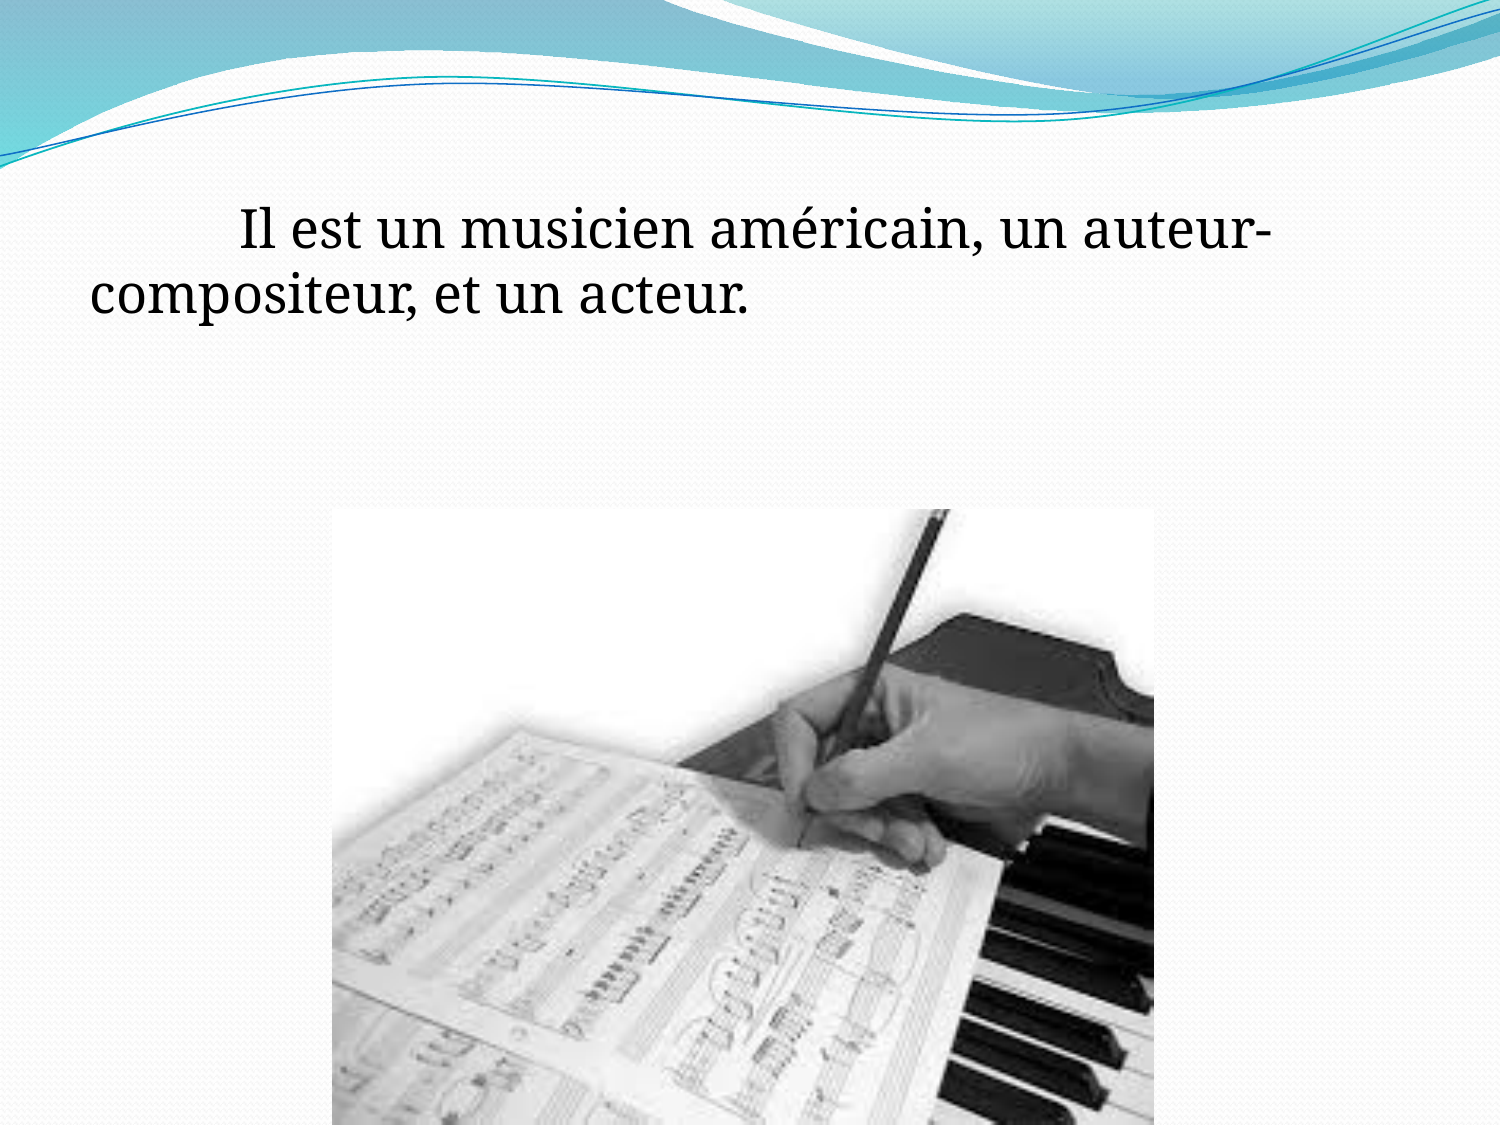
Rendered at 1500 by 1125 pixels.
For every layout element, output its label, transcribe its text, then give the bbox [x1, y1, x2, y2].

list Il est un musicien américain, un auteur-compositeur, et un acteur. [75, 187, 1425, 358]
picture [331, 509, 1155, 1125]
